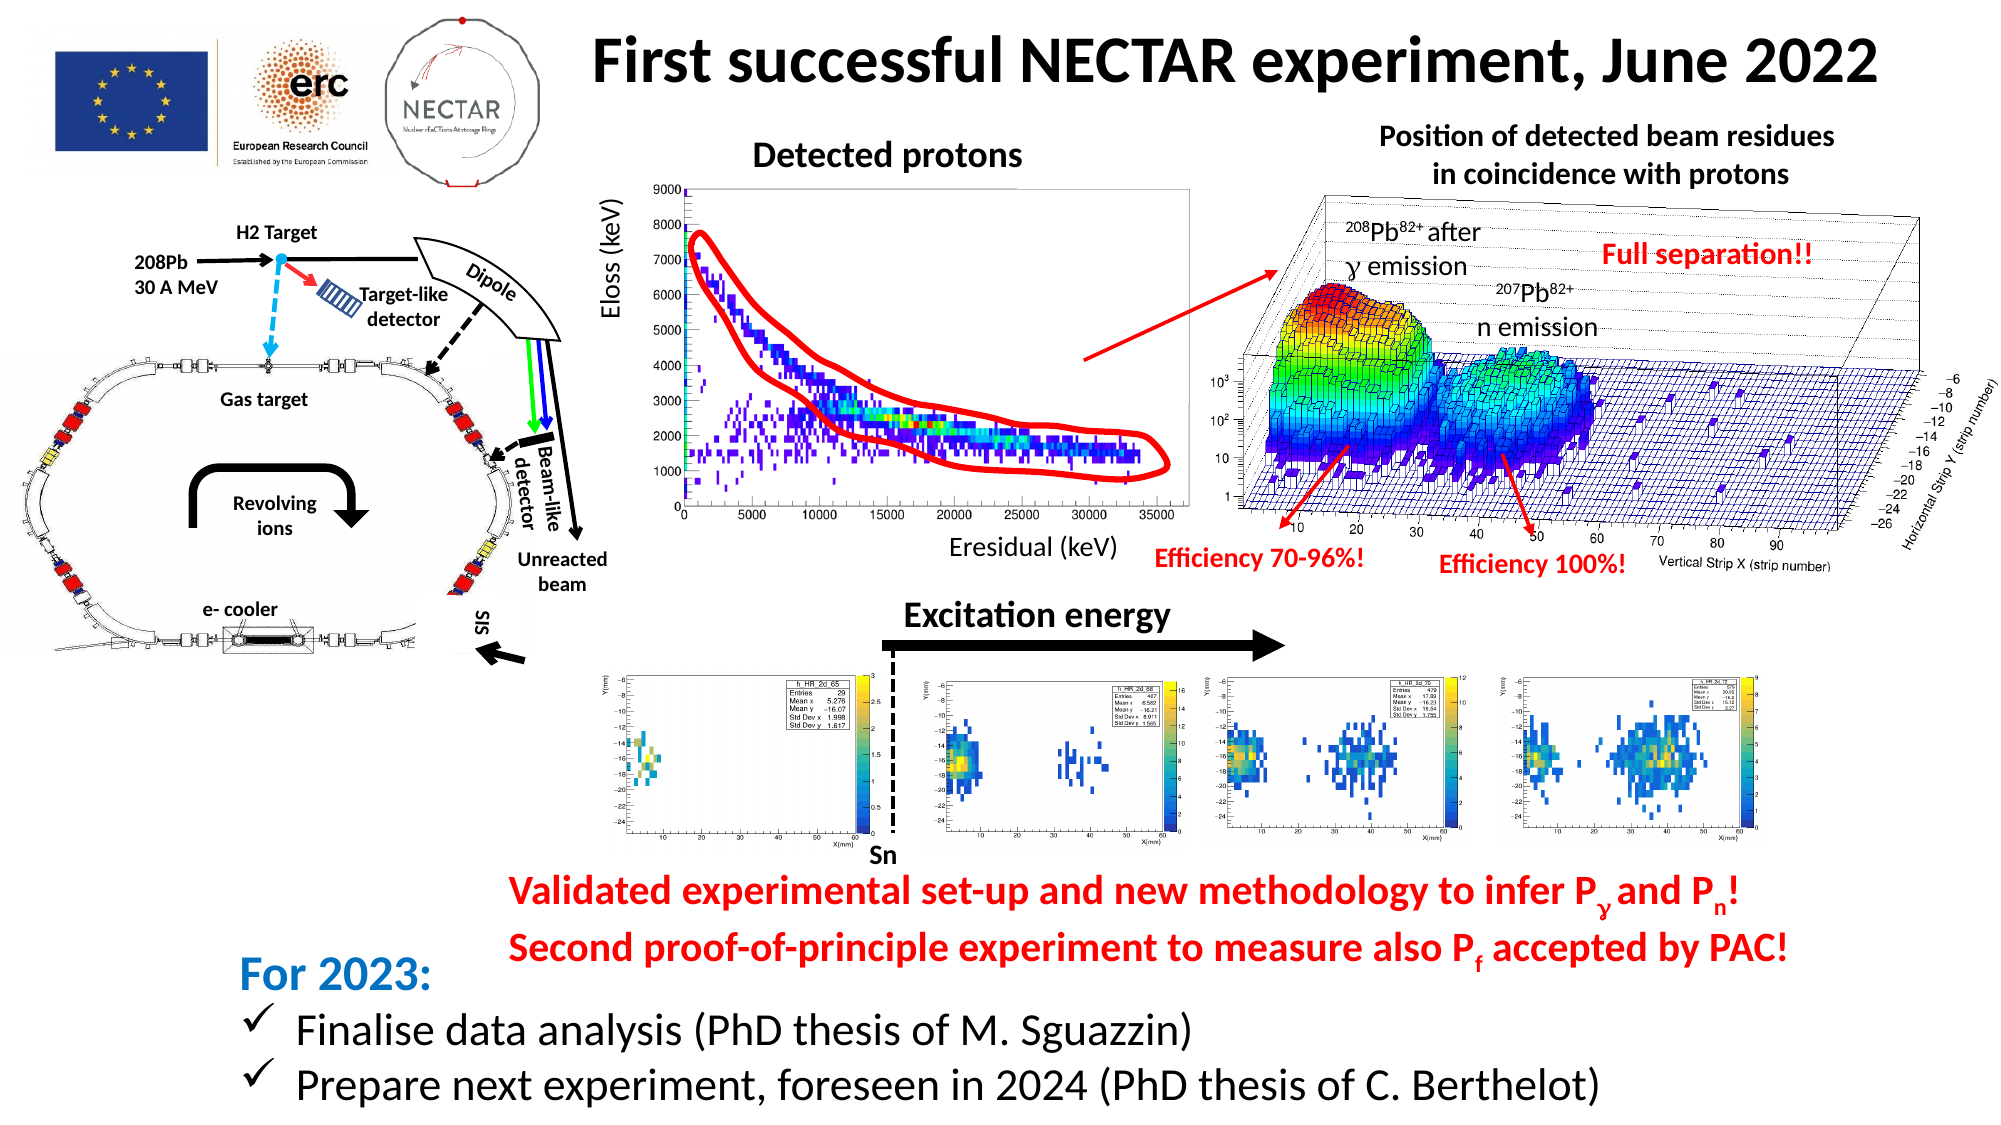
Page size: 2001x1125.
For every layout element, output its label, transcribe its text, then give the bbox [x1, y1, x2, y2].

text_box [583, 108, 2000, 587]
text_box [1, 211, 638, 661]
text_box For 2023: Finalise data analysis (PhD thesis of M. Sguazzin) Prepare next experiment, foreseen in 2024 (PhD thesis of C. Berthelot) [224, 932, 1853, 1118]
text_box First successful NECTAR experiment, June 2022 [516, 7, 1958, 103]
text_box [493, 582, 1915, 972]
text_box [23, 8, 550, 192]
